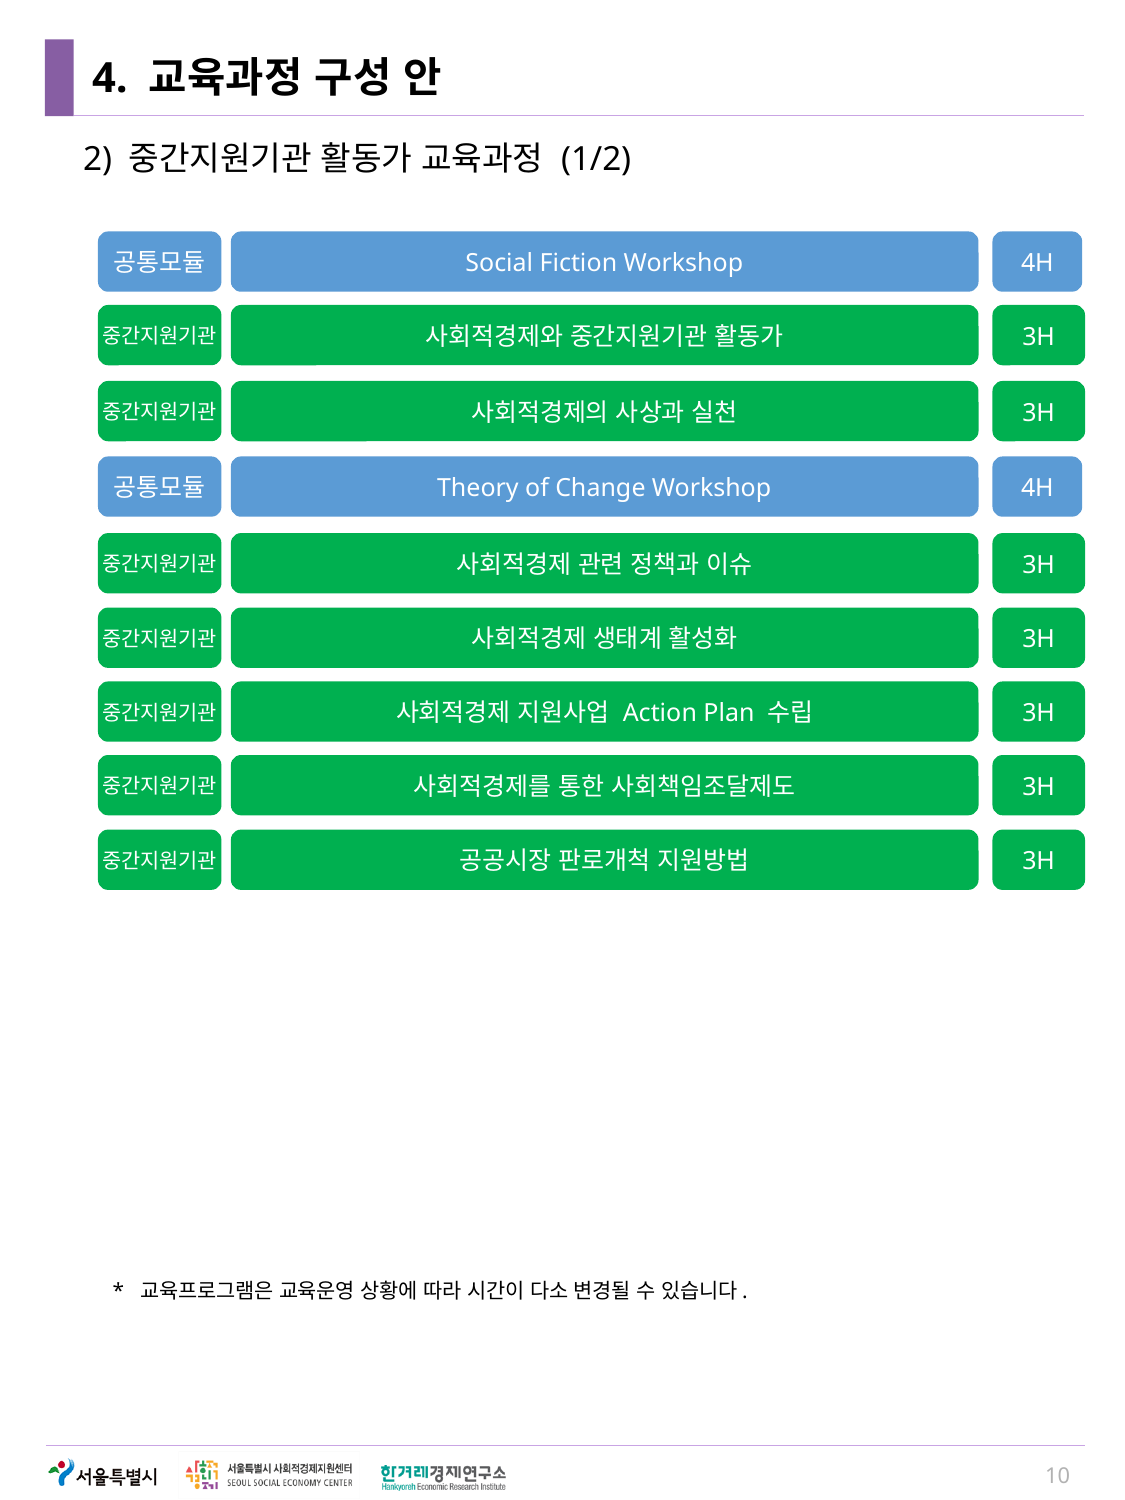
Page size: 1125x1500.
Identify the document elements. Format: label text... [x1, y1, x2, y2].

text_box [97, 607, 1086, 668]
text_box * 교육프로그램은 교육운영 상황에 따라 시간이 다소 변경될 수 있습니다. [97, 1273, 1055, 1311]
slide_number 10 [832, 1436, 1086, 1500]
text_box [97, 533, 1086, 594]
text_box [97, 754, 1086, 816]
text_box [97, 304, 1086, 366]
picture [48, 1457, 157, 1486]
picture [381, 1465, 506, 1491]
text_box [97, 456, 1083, 517]
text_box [97, 829, 1086, 890]
picture [178, 1451, 360, 1499]
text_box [97, 681, 1086, 742]
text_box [97, 231, 1083, 292]
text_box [97, 380, 1086, 442]
text_box 2) 중간지원기관 활동가 교육과정 (1/2) [68, 130, 647, 185]
title 4. 교육과정 구성 안 [77, 49, 1034, 110]
